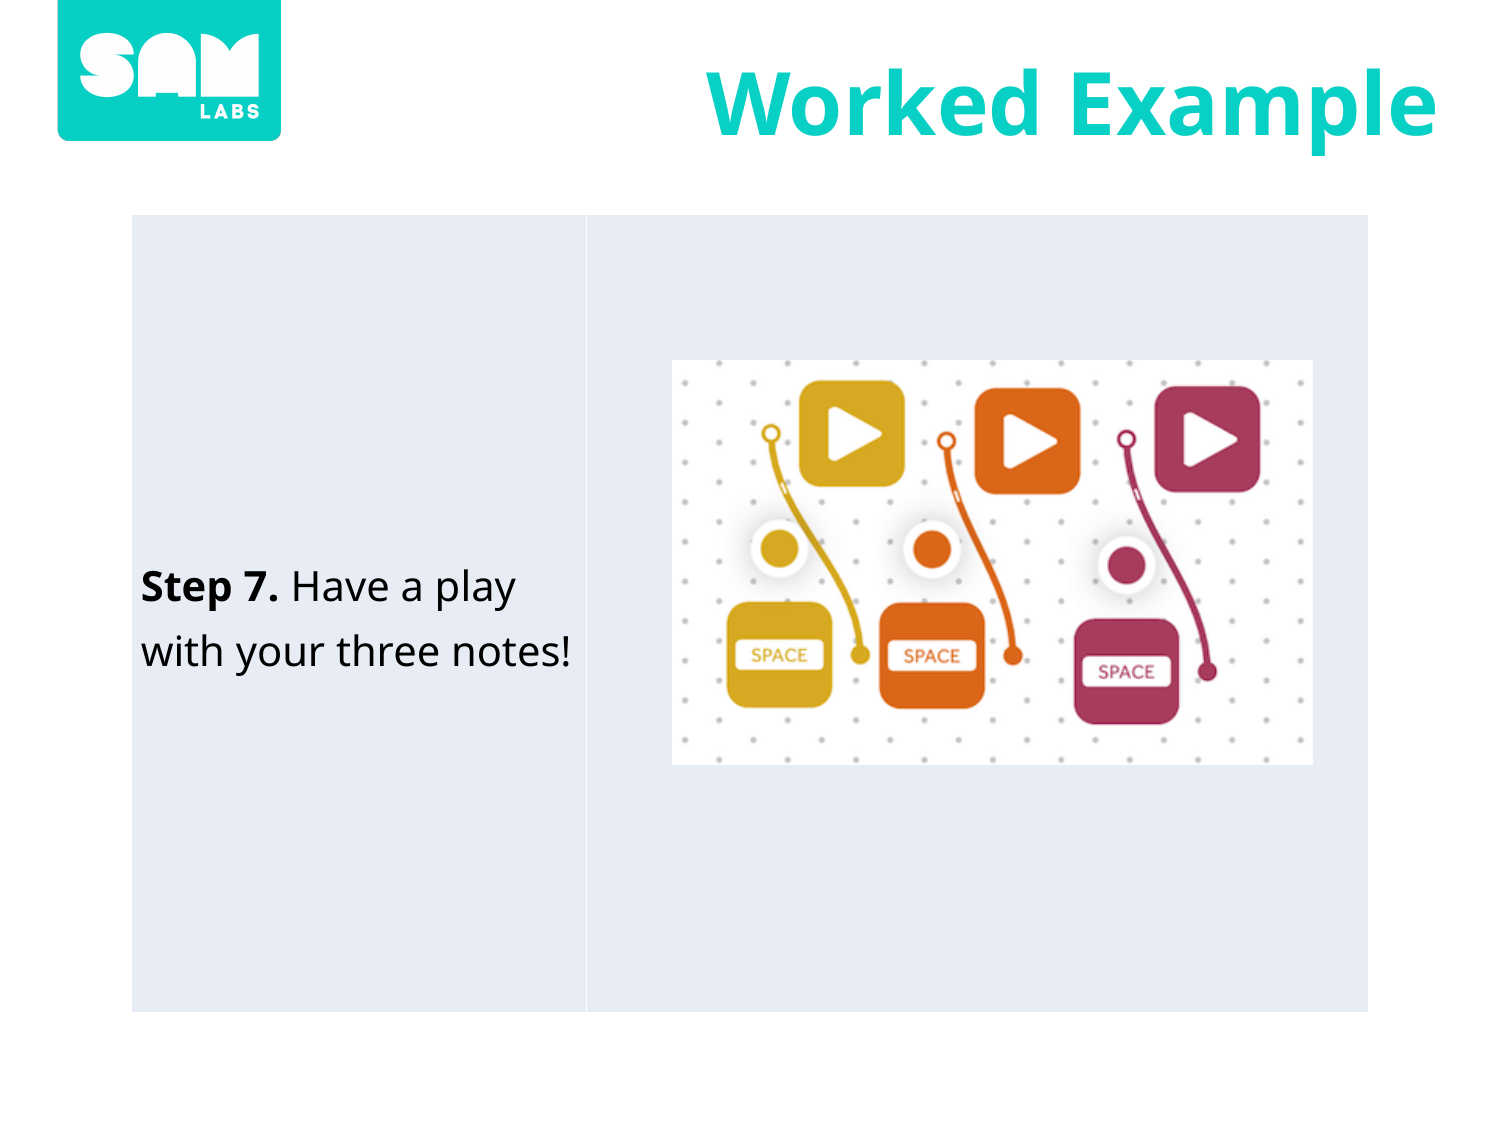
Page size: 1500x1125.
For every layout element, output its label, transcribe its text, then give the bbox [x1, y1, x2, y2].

picture [671, 360, 1313, 765]
table_header Step 7. Have a play with your three notes! [132, 215, 586, 1012]
text_box Worked Example [102, 52, 1440, 155]
picture [0, 0, 281, 142]
table_header [587, 215, 1368, 1012]
